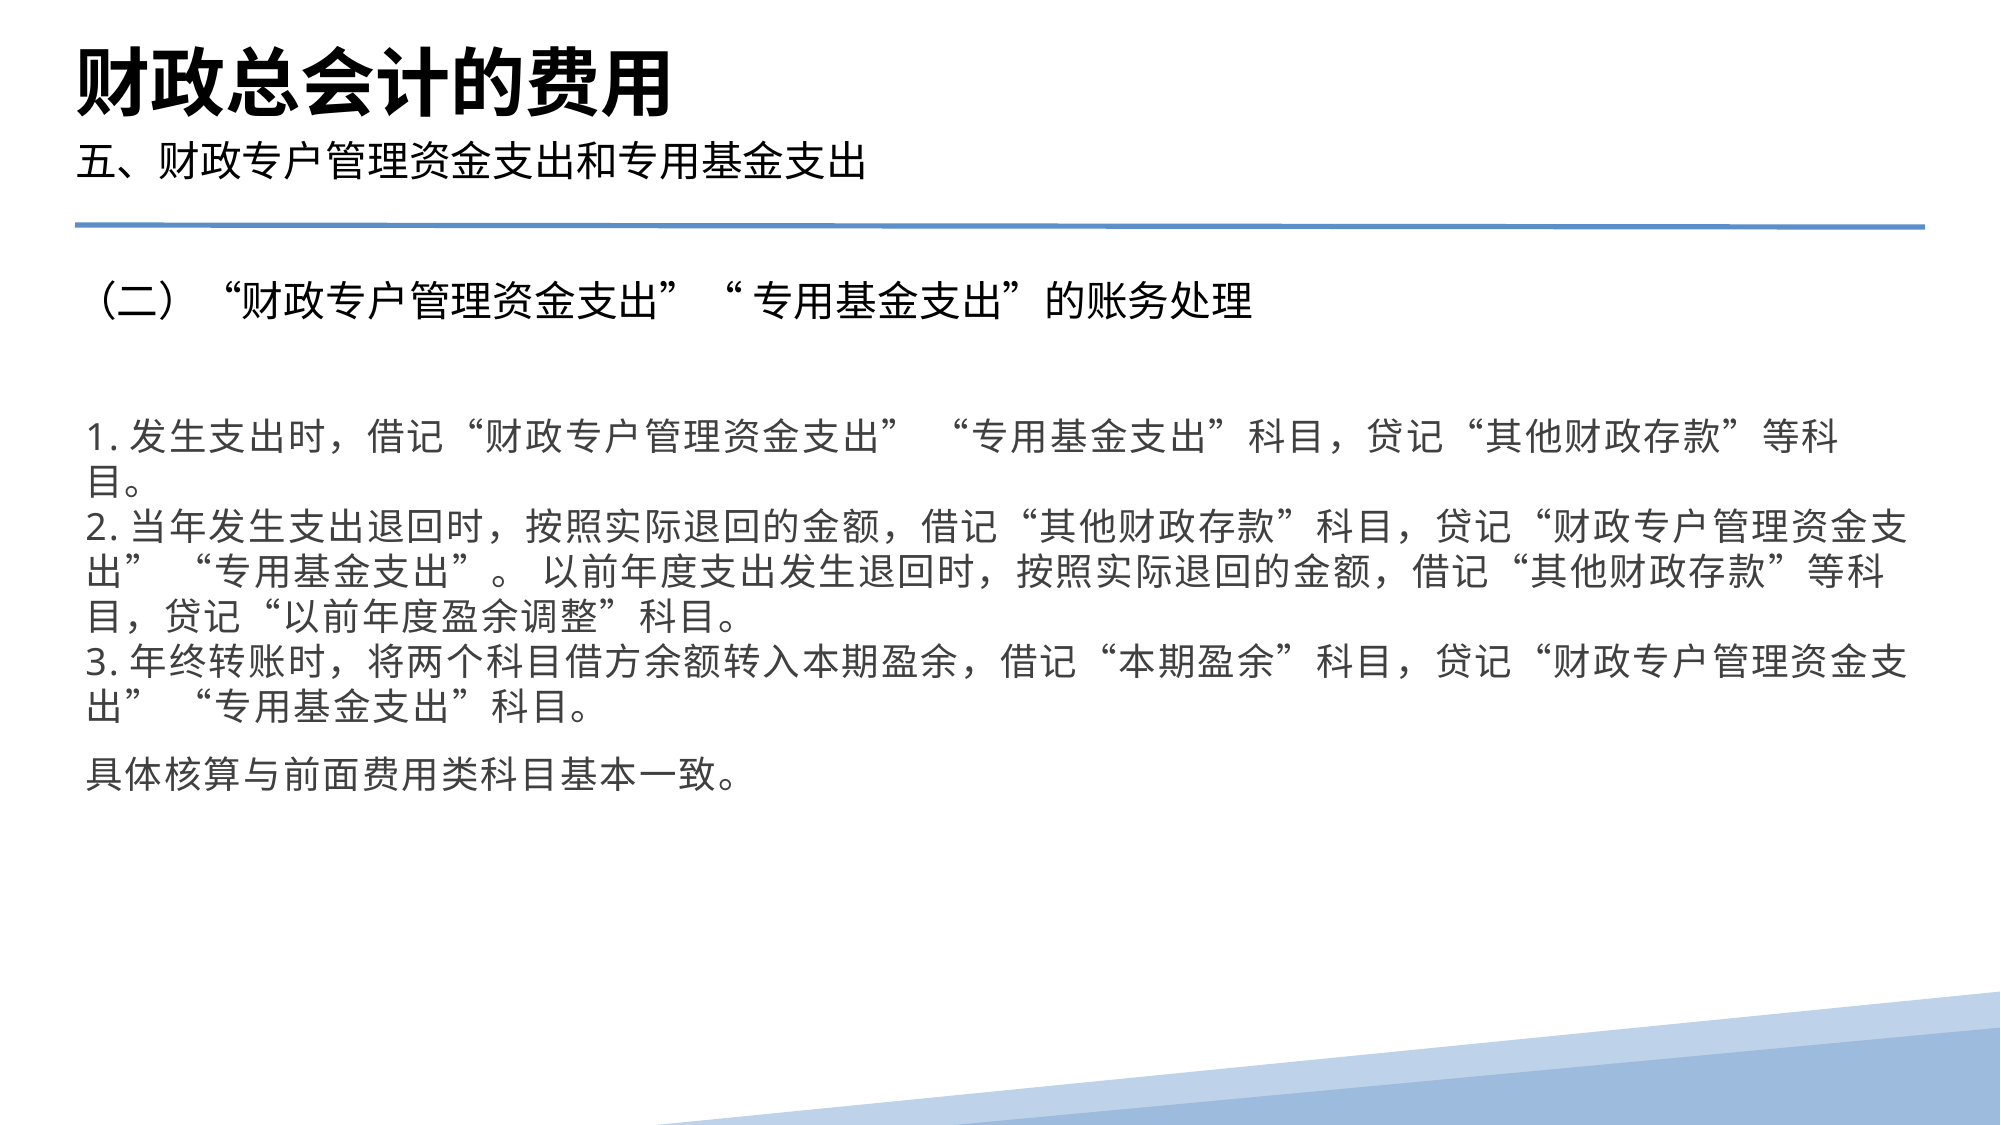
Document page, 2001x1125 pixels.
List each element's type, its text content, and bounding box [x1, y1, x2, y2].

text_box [656, 991, 2000, 1125]
text_box 财政总会计的费用 [75, 24, 1925, 124]
text_box 五、财政专户管理资金支出和专用基金支出 [75, 124, 1925, 200]
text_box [74, 224, 1925, 228]
text_box （二）“财政专户管理资金支出”“ 专用基金支出”的账务处理 [75, 264, 1941, 340]
text_box 1.发生支出时，借记“财政专户管理资金支出” “专用基金支出”科目，贷记“其他财政存款”等科目。 2.当年发生支出退回时，按照实际退回的金额，借记“其他财政存款”科目，贷记“财政专户管理资金支出” “专用基金支出”。 以前年度支出发生退回时，按照实际退回的金额，借记“其他财政存款”等科目，贷记“以前年度盈余调整”科目。 3.年终转账时，将两个科目借方余额转入本期盈余，借记“本期盈余”科目，贷记“财政专户管理资金支出” “专用基金支出”科目。 具体核算与前面费用类科目基本一致。 [75, 340, 1925, 1022]
